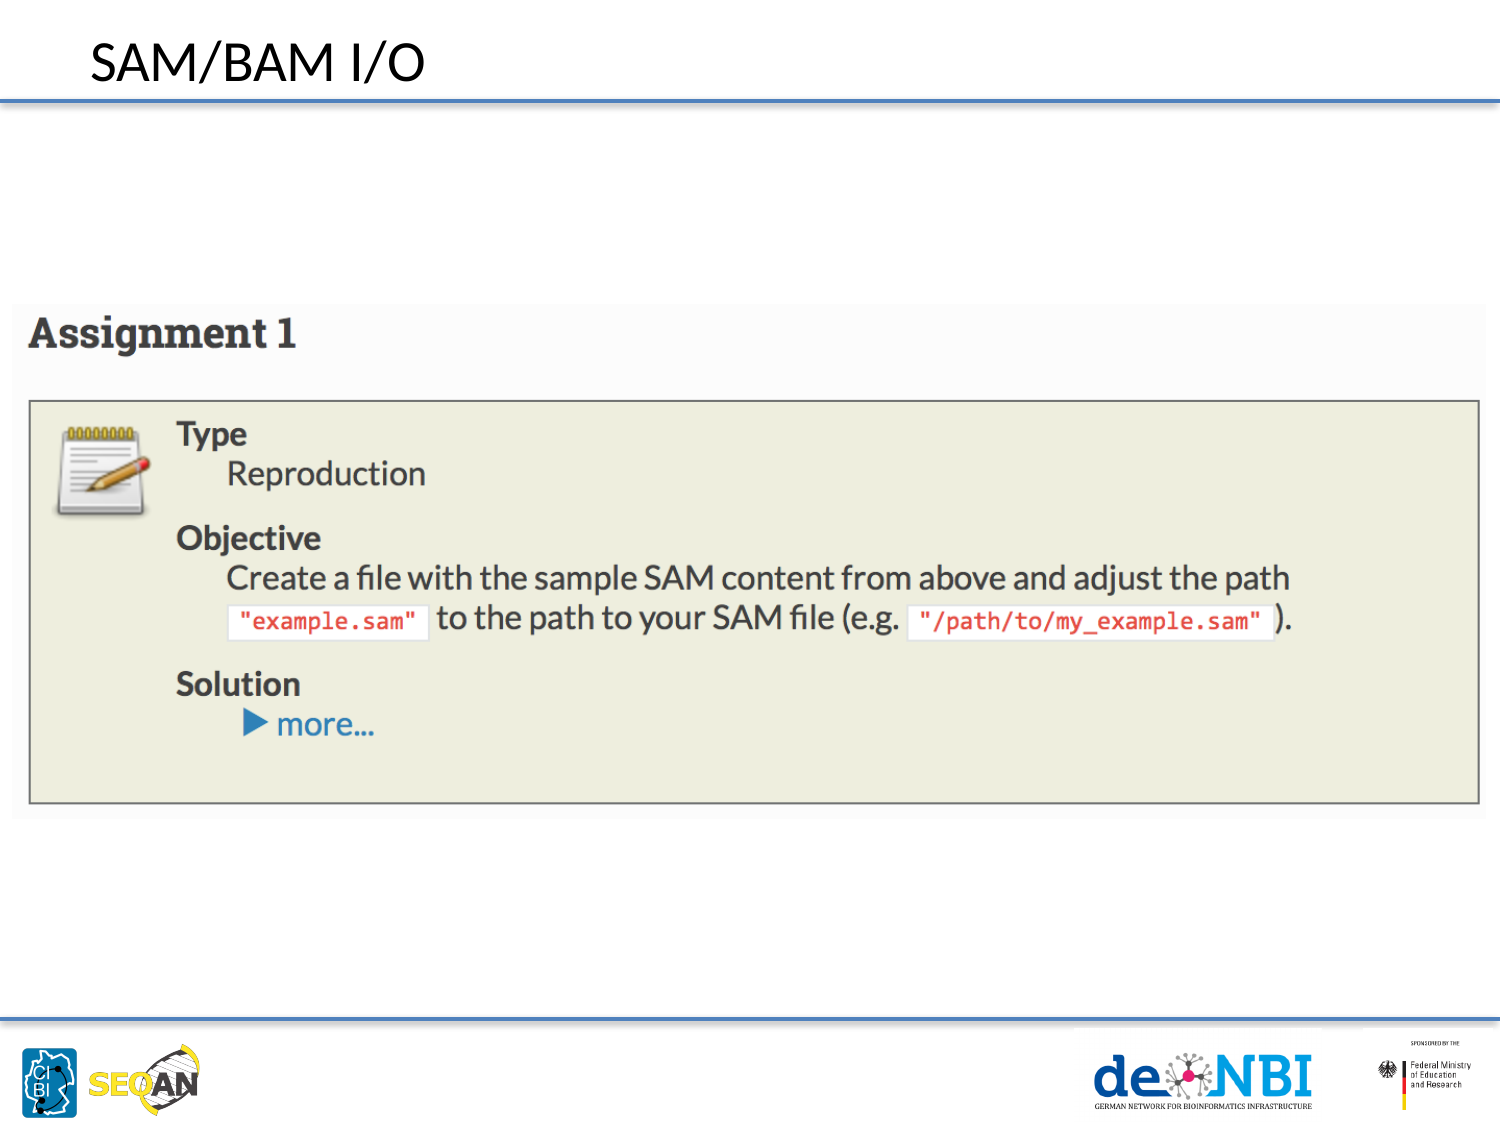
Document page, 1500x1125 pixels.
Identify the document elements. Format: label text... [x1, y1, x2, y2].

picture [31, 1060, 40, 1071]
picture [12, 303, 1486, 819]
picture [1074, 1028, 1322, 1122]
title SAM/BAM I/O [75, 25, 1425, 92]
picture [40, 1051, 48, 1059]
picture [75, 1042, 202, 1121]
picture [33, 1108, 44, 1113]
